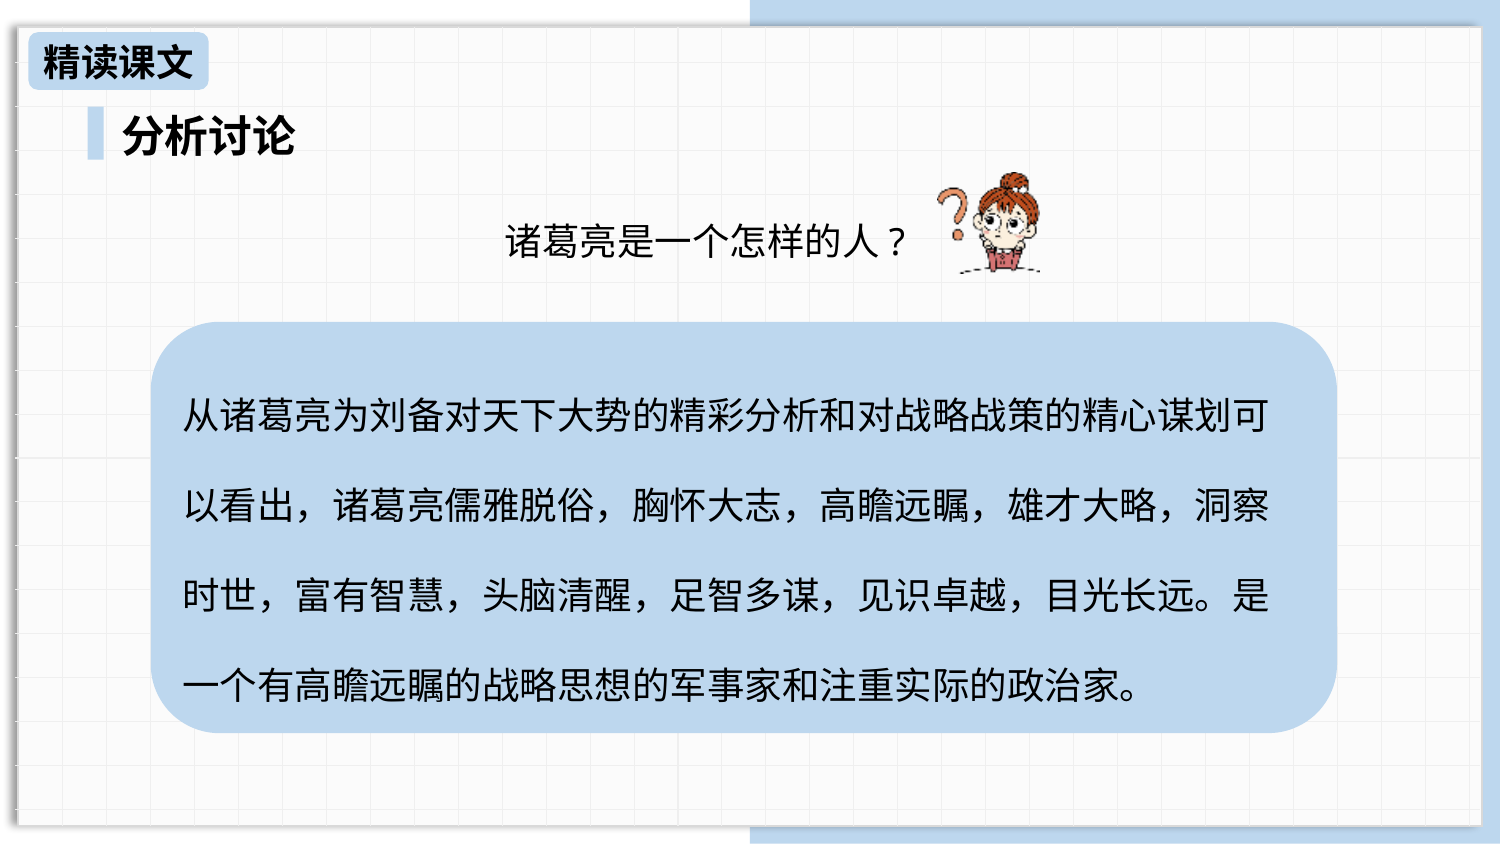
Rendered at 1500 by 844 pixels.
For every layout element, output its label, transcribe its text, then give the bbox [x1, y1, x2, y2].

text_box 从诸葛亮为刘备对天下大势的精彩分析和对战略战策的精心谋划可以看出，诸葛亮儒雅脱俗，胸怀大志，高瞻远瞩，雄才大略，洞察时世，富有智慧，头脑清醒，足智多谋，见识卓越，目光长远。是一个有高瞻远瞩的战略思想的军事家和注重实际的政治家。 [150, 321, 1338, 734]
text_box 诸葛亮是一个怎样的人? [489, 185, 937, 273]
text_box 精读课文 [27, 31, 210, 91]
text_box [86, 106, 105, 161]
text_box 分析讨论 [109, 102, 308, 167]
picture [937, 172, 1040, 274]
